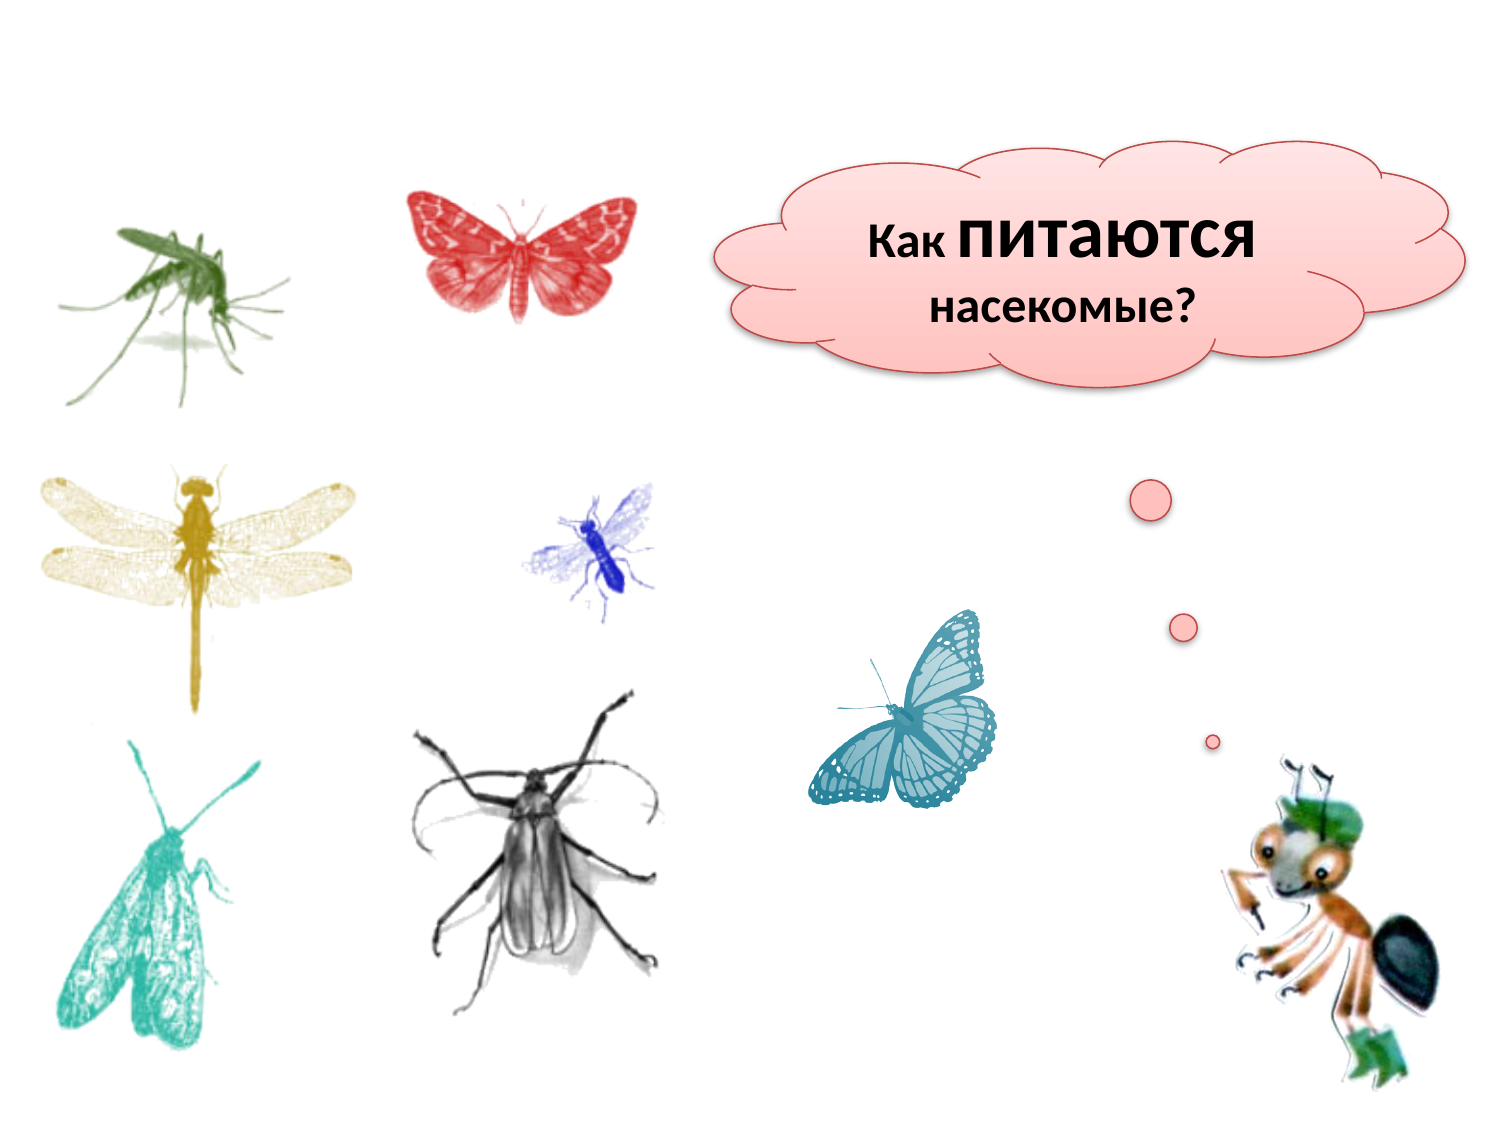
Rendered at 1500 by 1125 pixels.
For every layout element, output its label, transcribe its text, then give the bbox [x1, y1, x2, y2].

picture [0, 105, 767, 1125]
text_box Как питаются насекомые? [1169, 613, 1198, 643]
text_box Как питаются насекомые? [771, 140, 1466, 389]
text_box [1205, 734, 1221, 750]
picture [1218, 749, 1450, 1102]
text_box Как питаются насекомые? [1129, 479, 1173, 522]
picture [808, 609, 997, 809]
